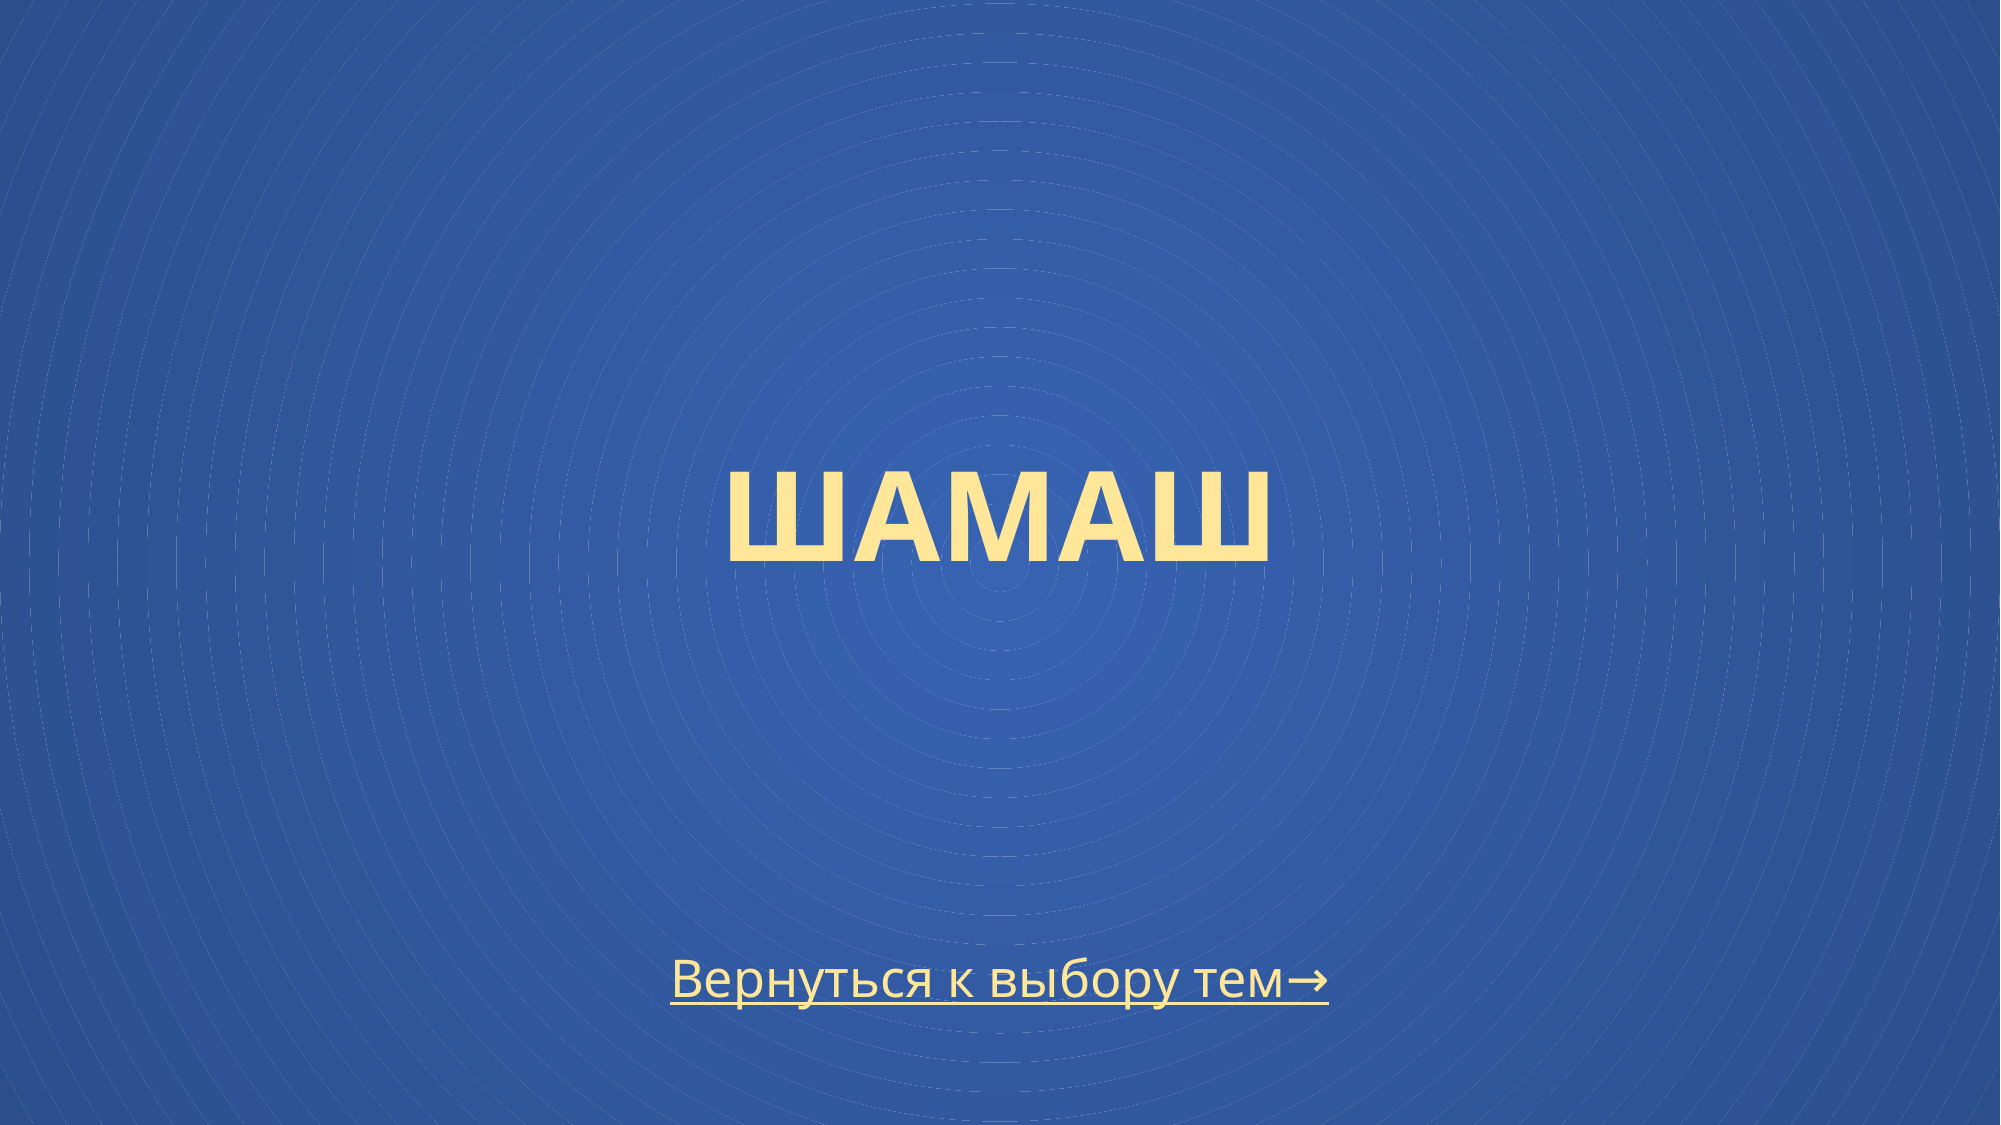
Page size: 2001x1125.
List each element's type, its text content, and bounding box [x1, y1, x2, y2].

text_box Вернуться к выбору тем→ [655, 938, 1345, 1016]
title Шамаш [117, 396, 1883, 646]
